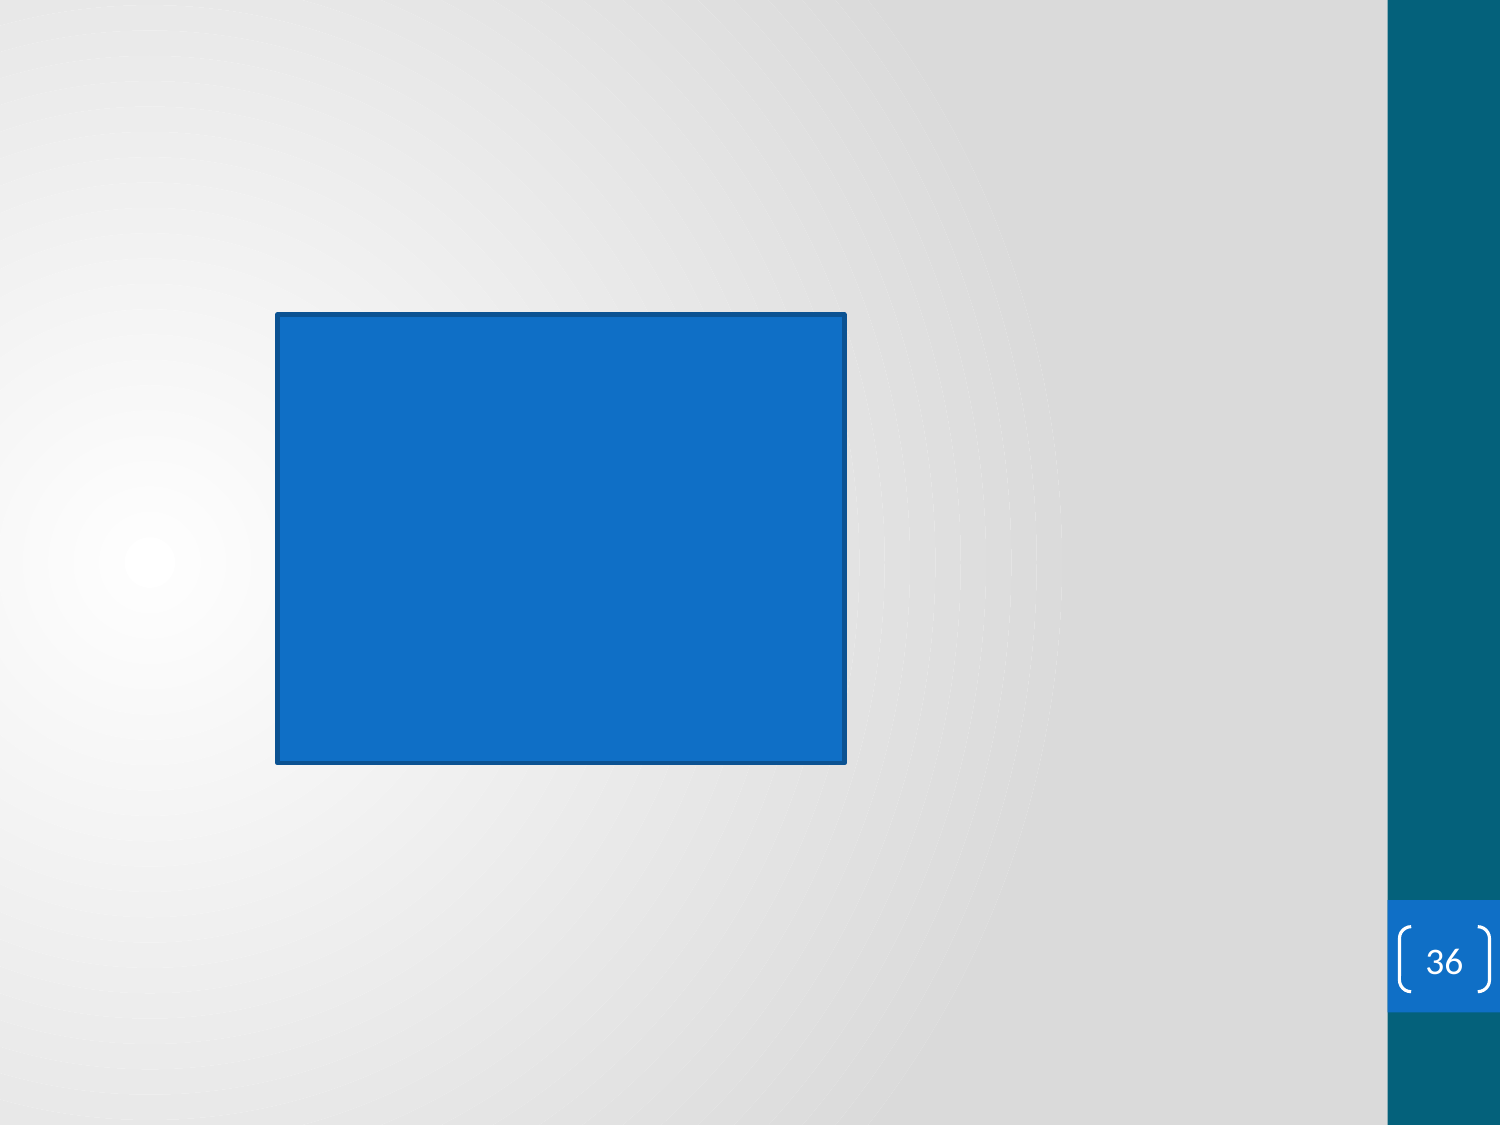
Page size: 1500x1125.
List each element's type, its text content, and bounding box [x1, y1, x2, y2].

text_box [275, 312, 847, 765]
slide_number 36 [1397, 925, 1492, 994]
